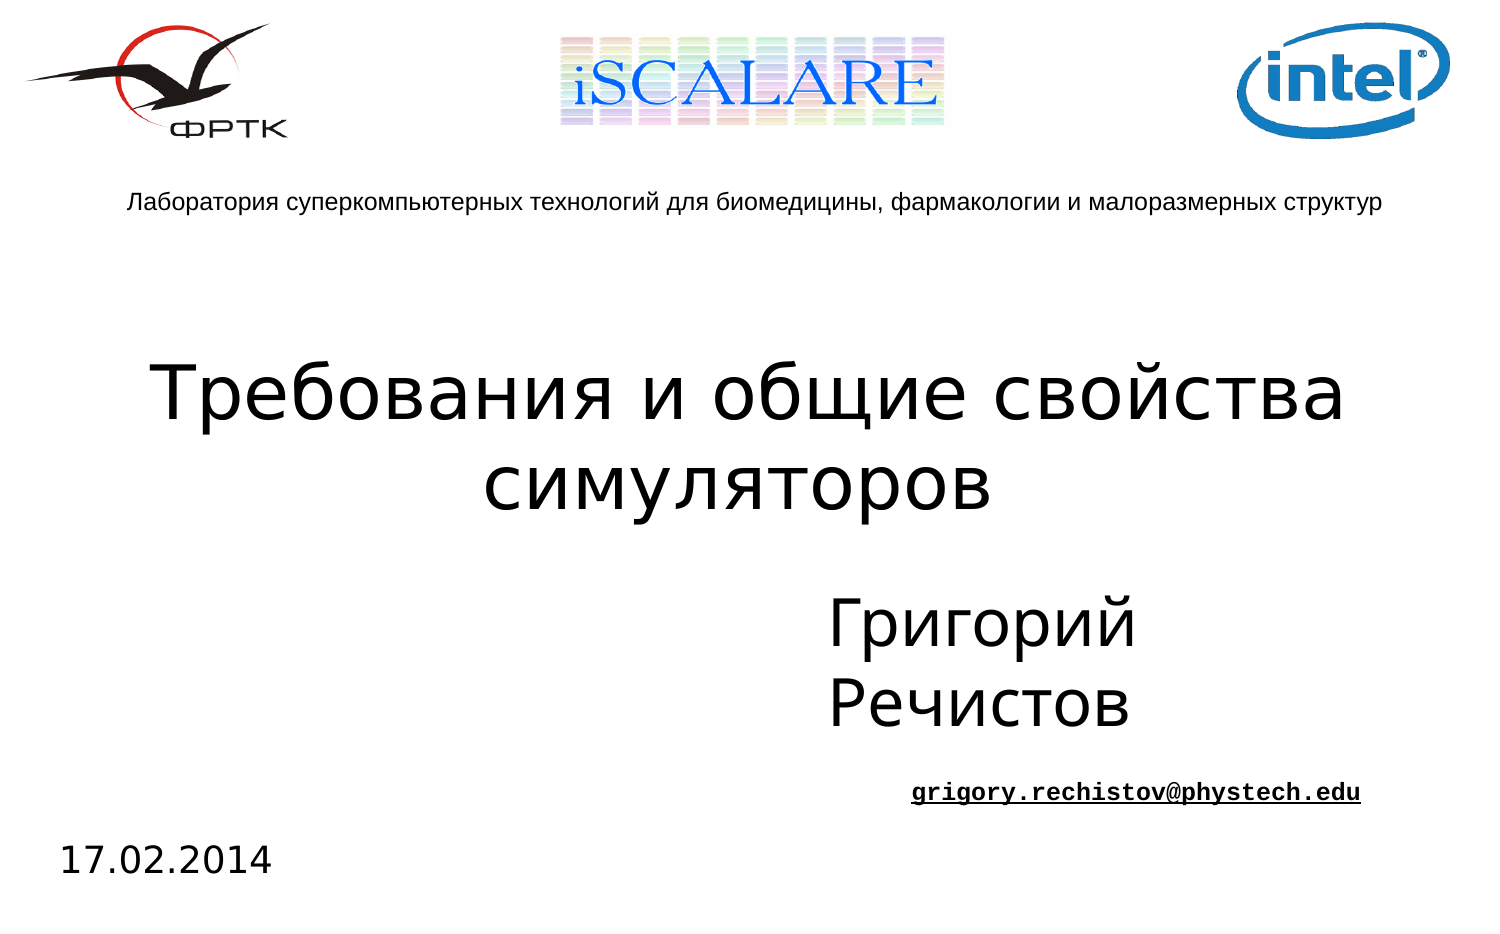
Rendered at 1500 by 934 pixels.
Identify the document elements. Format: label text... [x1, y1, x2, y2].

picture [1237, 22, 1450, 139]
text_box Лаборатория суперкомпьютерных технологий для биомедицины, фармакологии и малоразмерных структур [49, 175, 1463, 226]
text_box Григорий Речистов grigory.rechistov@phystech.edu [812, 571, 1475, 694]
title Требования и общие свойства симуляторов [112, 289, 1388, 579]
picture [24, 23, 288, 138]
text_box 17.02.2014 [43, 832, 308, 885]
picture [549, 34, 955, 127]
